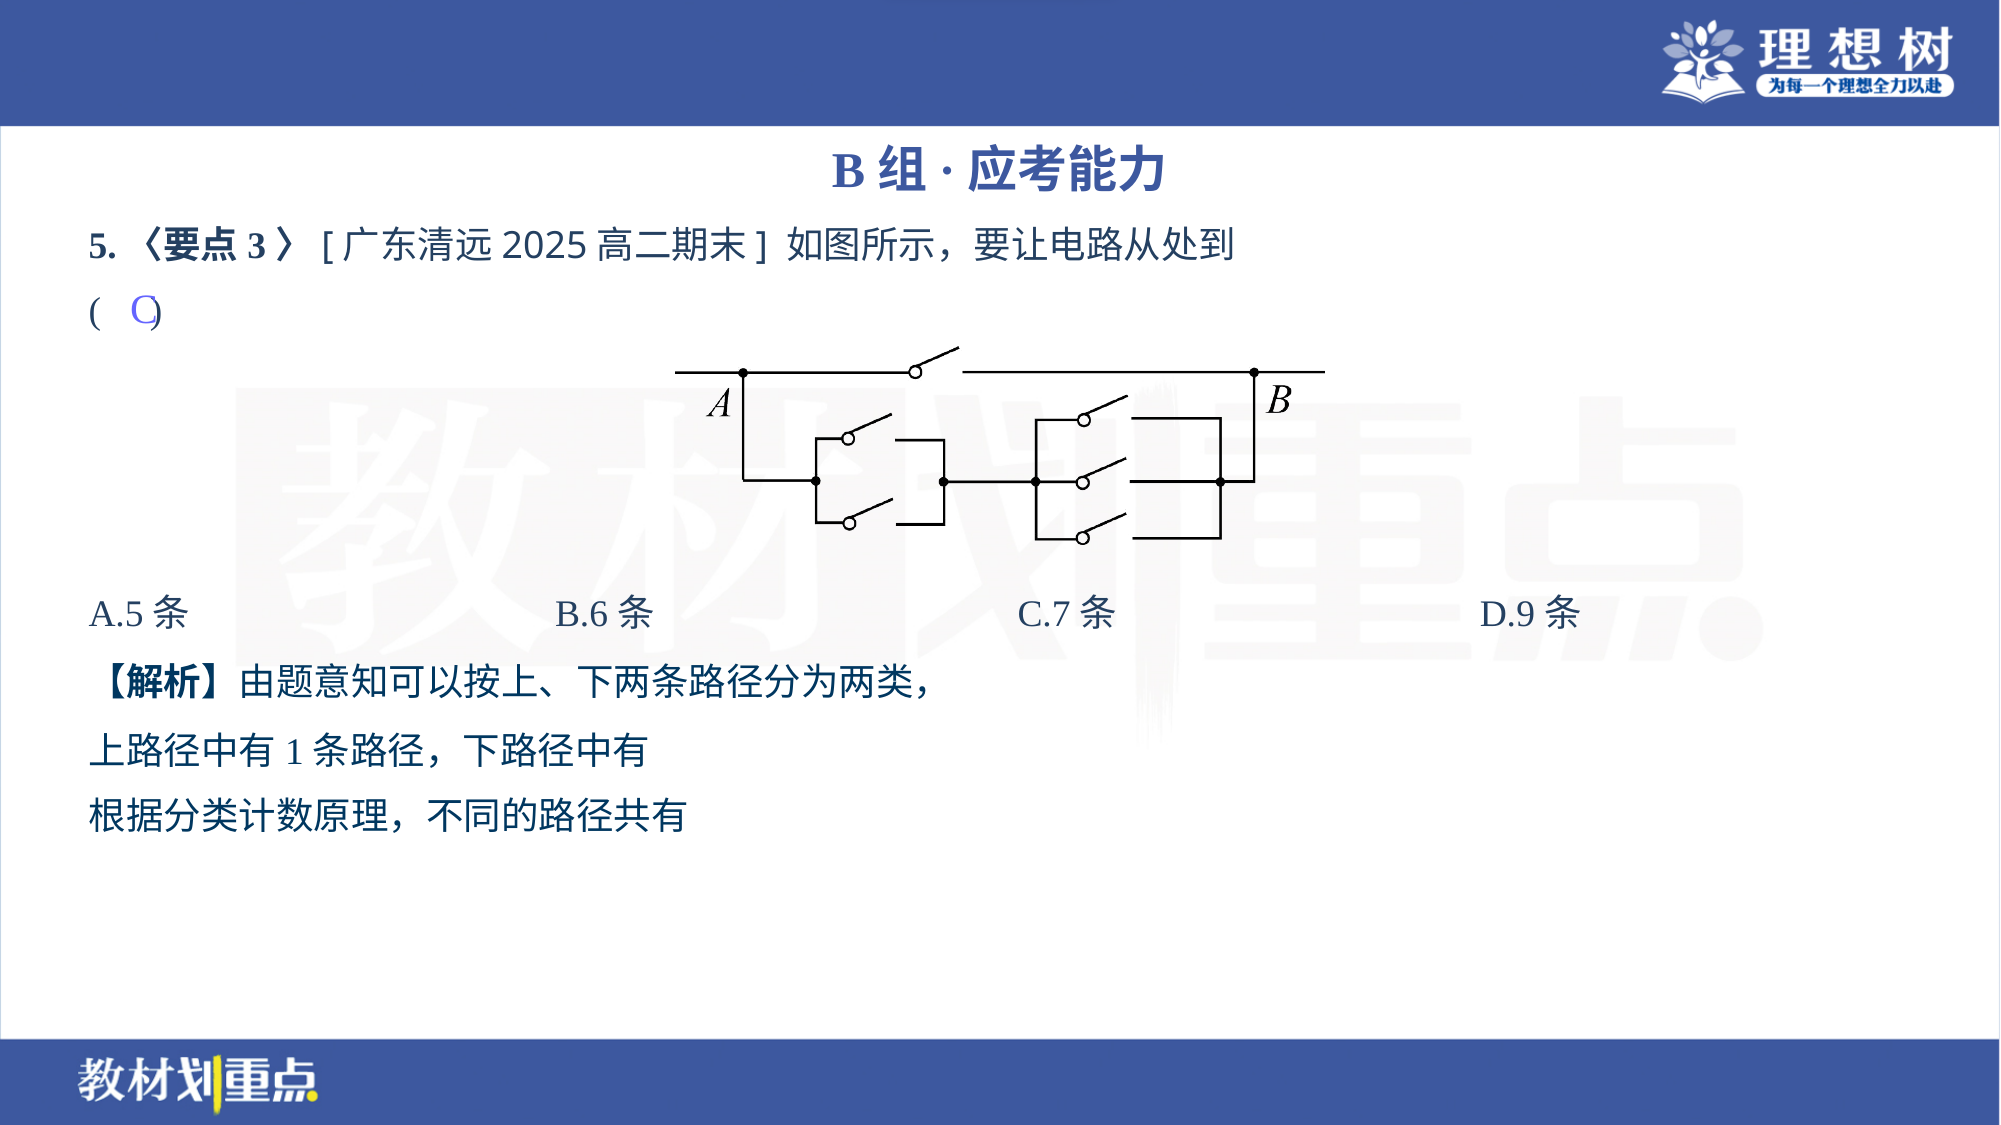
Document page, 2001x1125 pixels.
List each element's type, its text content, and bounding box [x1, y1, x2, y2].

text_box B组·应考能力 [88, 135, 1911, 196]
picture [0, 0, 2000, 1125]
text_box C [115, 279, 174, 330]
text_box A.5条 B.6条 C.7条 D.9条 [88, 567, 1911, 627]
